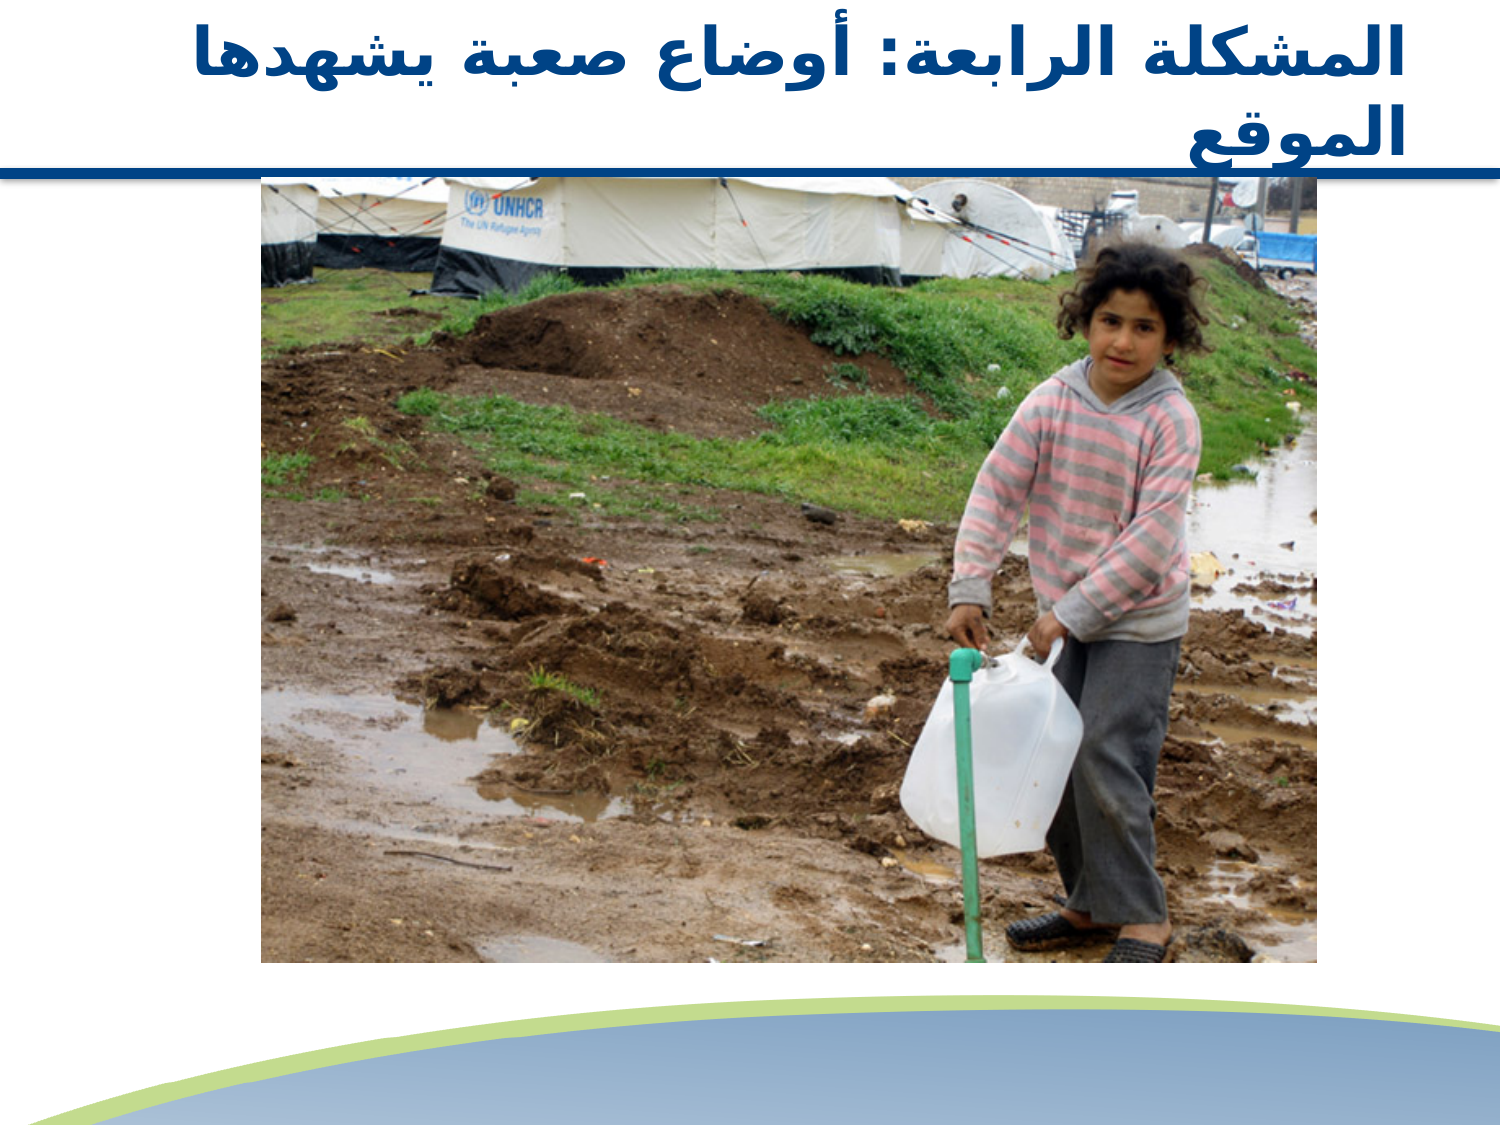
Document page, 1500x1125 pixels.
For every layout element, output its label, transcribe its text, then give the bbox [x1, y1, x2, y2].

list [261, 177, 1318, 963]
picture [0, 993, 1500, 1125]
title المشكلة الرابعة: أوضاع صعبة يشهدها الموقع [75, 0, 1425, 178]
